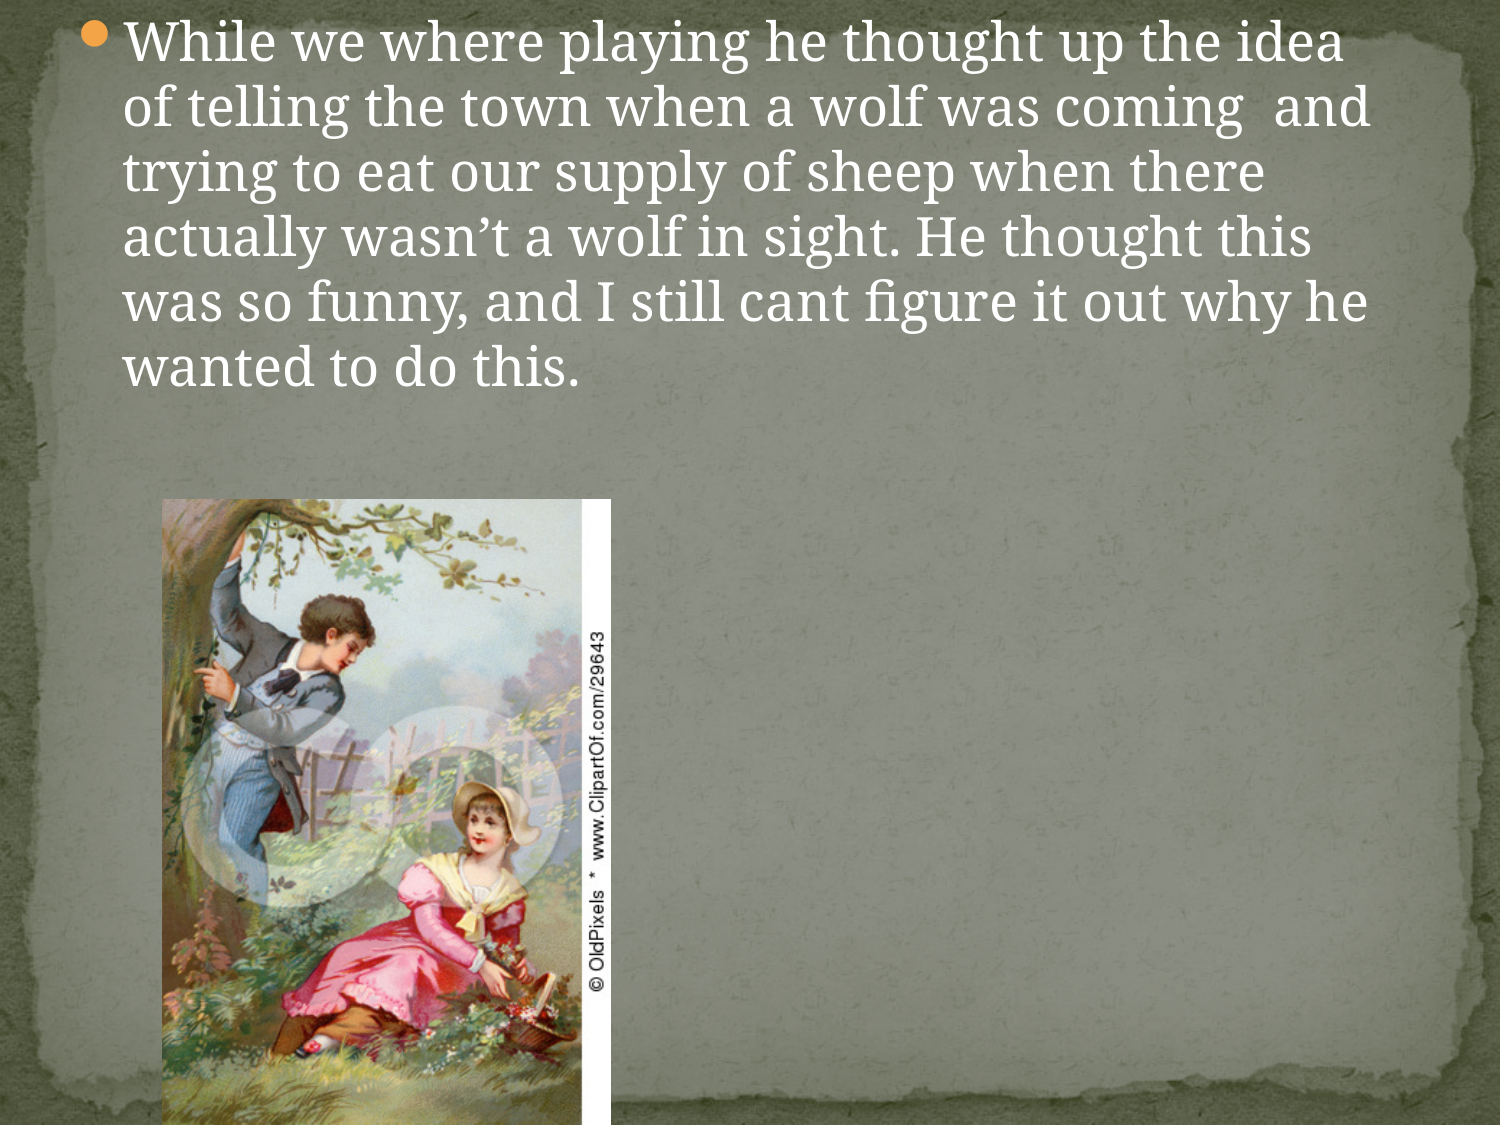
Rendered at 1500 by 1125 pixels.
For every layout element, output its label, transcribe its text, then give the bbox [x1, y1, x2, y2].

picture [162, 499, 611, 1125]
list While we where playing he thought up the idea of telling the town when a wolf was coming and trying to eat our supply of sheep when there actually wasn’t a wolf in sight. He thought this was so funny, and I still cant figure it out why he wanted to do this. [62, 0, 1413, 500]
